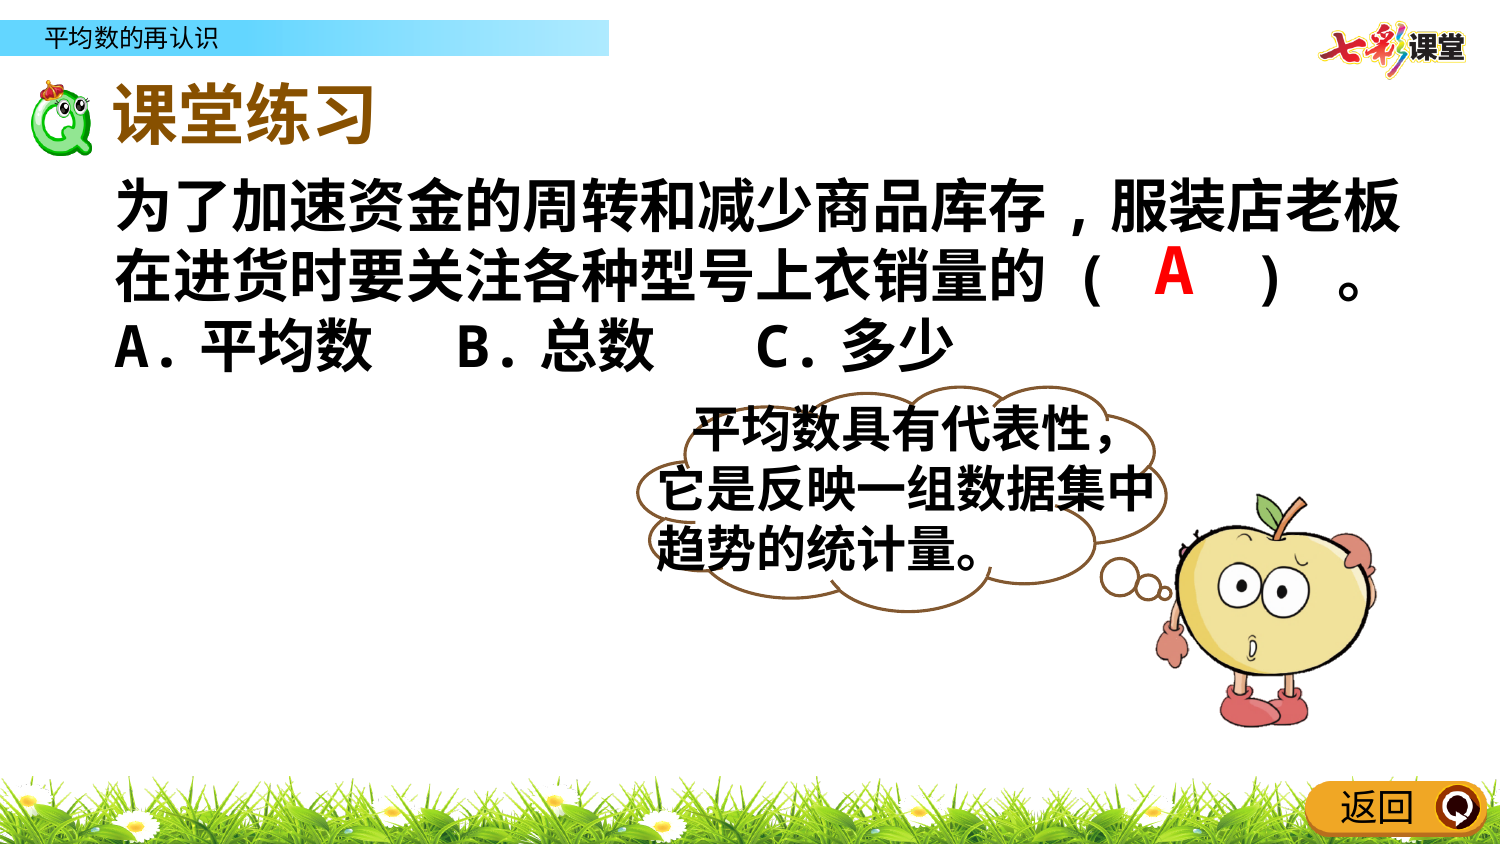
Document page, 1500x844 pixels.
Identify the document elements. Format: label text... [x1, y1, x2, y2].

text_box [637, 481, 641, 504]
text_box 平均数具有代表性，它是反映一组数据集中趋势的统计量。 [641, 390, 1182, 586]
picture [1140, 492, 1389, 741]
text_box A [1139, 220, 1241, 316]
text_box [1103, 586, 1135, 596]
picture [1316, 20, 1468, 80]
picture [0, 776, 1500, 844]
text_box 课堂练习 [100, 67, 404, 159]
text_box [731, 586, 982, 612]
text_box 为了加速资金的周转和减少商品库存,服装店老板在进货时要关注各种型号上衣销量的 ( ) 。 A.平均数 B.总数 C.多少 [100, 161, 1436, 387]
picture [31, 80, 92, 156]
